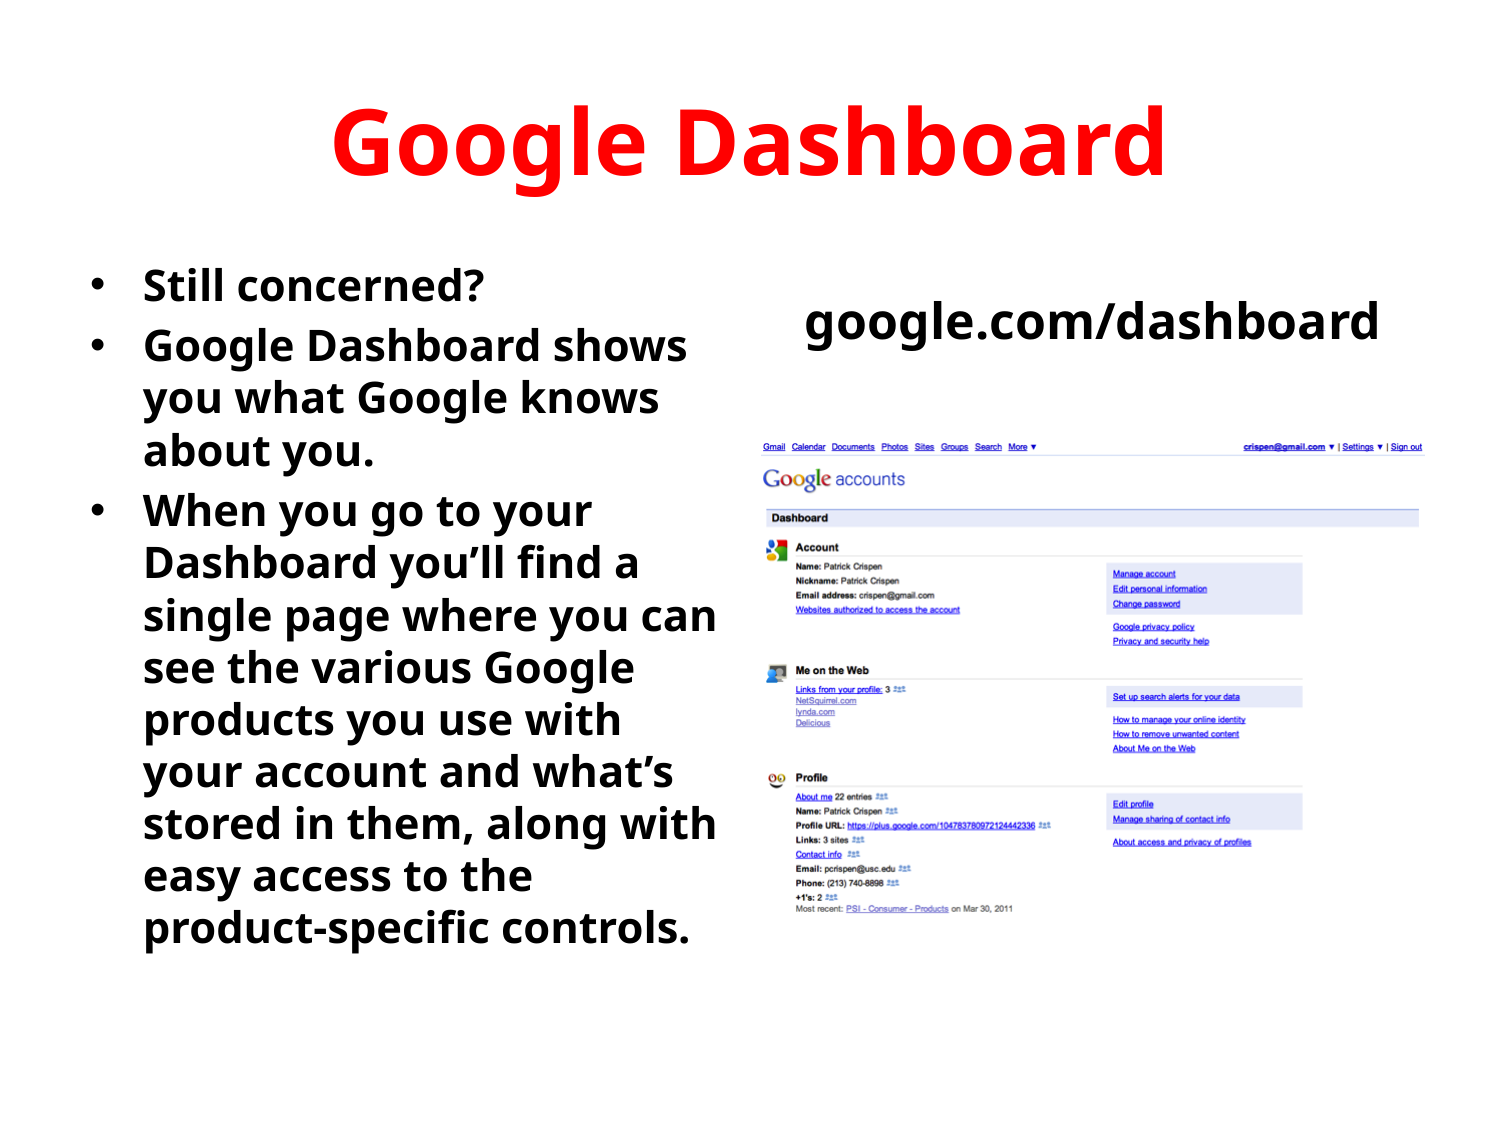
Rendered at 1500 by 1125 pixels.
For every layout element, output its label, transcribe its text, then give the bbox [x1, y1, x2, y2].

title Google Dashboard [75, 45, 1425, 233]
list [761, 356, 1426, 1006]
list google.com/dashboard [761, 251, 1425, 356]
list Still concerned? Google Dashboard shows you what Google knows about you. When you go to your Dashboard you’ll find a single page where you can see the various Google products you use with your account and what’s stored in them, along with easy access to the product-specific controls. [75, 249, 738, 1005]
